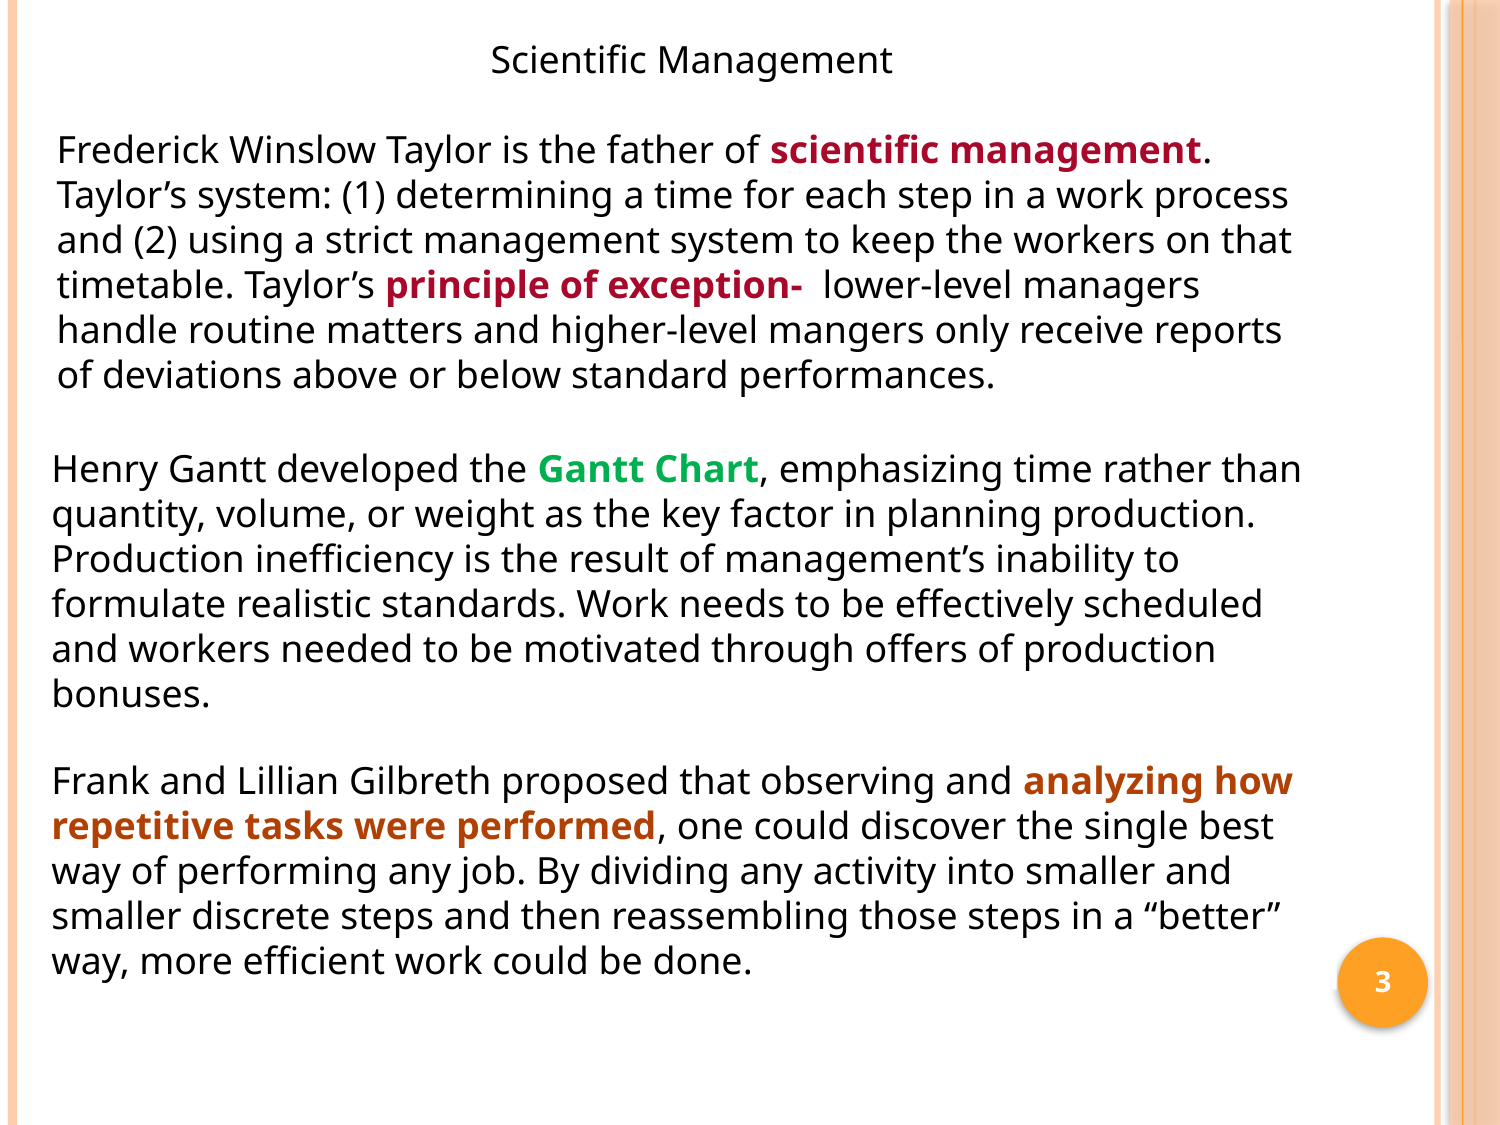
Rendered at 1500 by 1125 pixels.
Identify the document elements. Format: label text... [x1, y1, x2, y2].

text_box Scientific Management Frederick Winslow Taylor is the father of scientific management. Taylor’s system: (1) determining a time for each step in a work process and (2) using a strict management system to keep the workers on that timetable. Taylor’s principle of exception- lower-level managers handle routine matters and higher-level mangers only receive reports of deviations above or below standard performances. [40, 26, 1344, 405]
text_box Henry Gantt developed the Gantt Chart, emphasizing time rather than quantity, volume, or weight as the key factor in planning production. Production inefficiency is the result of management’s inability to formulate realistic standards. Work needs to be effectively scheduled and workers needed to be motivated through offers of production bonuses. [35, 435, 1339, 724]
slide_number 3 [1333, 940, 1434, 1027]
text_box Frank and Lillian Gilbreth proposed that observing and analyzing how repetitive tasks were performed, one could discover the single best way of performing any job. By dividing any activity into smaller and smaller discrete steps and then reassembling those steps in a “better” way, more efficient work could be done. [35, 748, 1339, 992]
